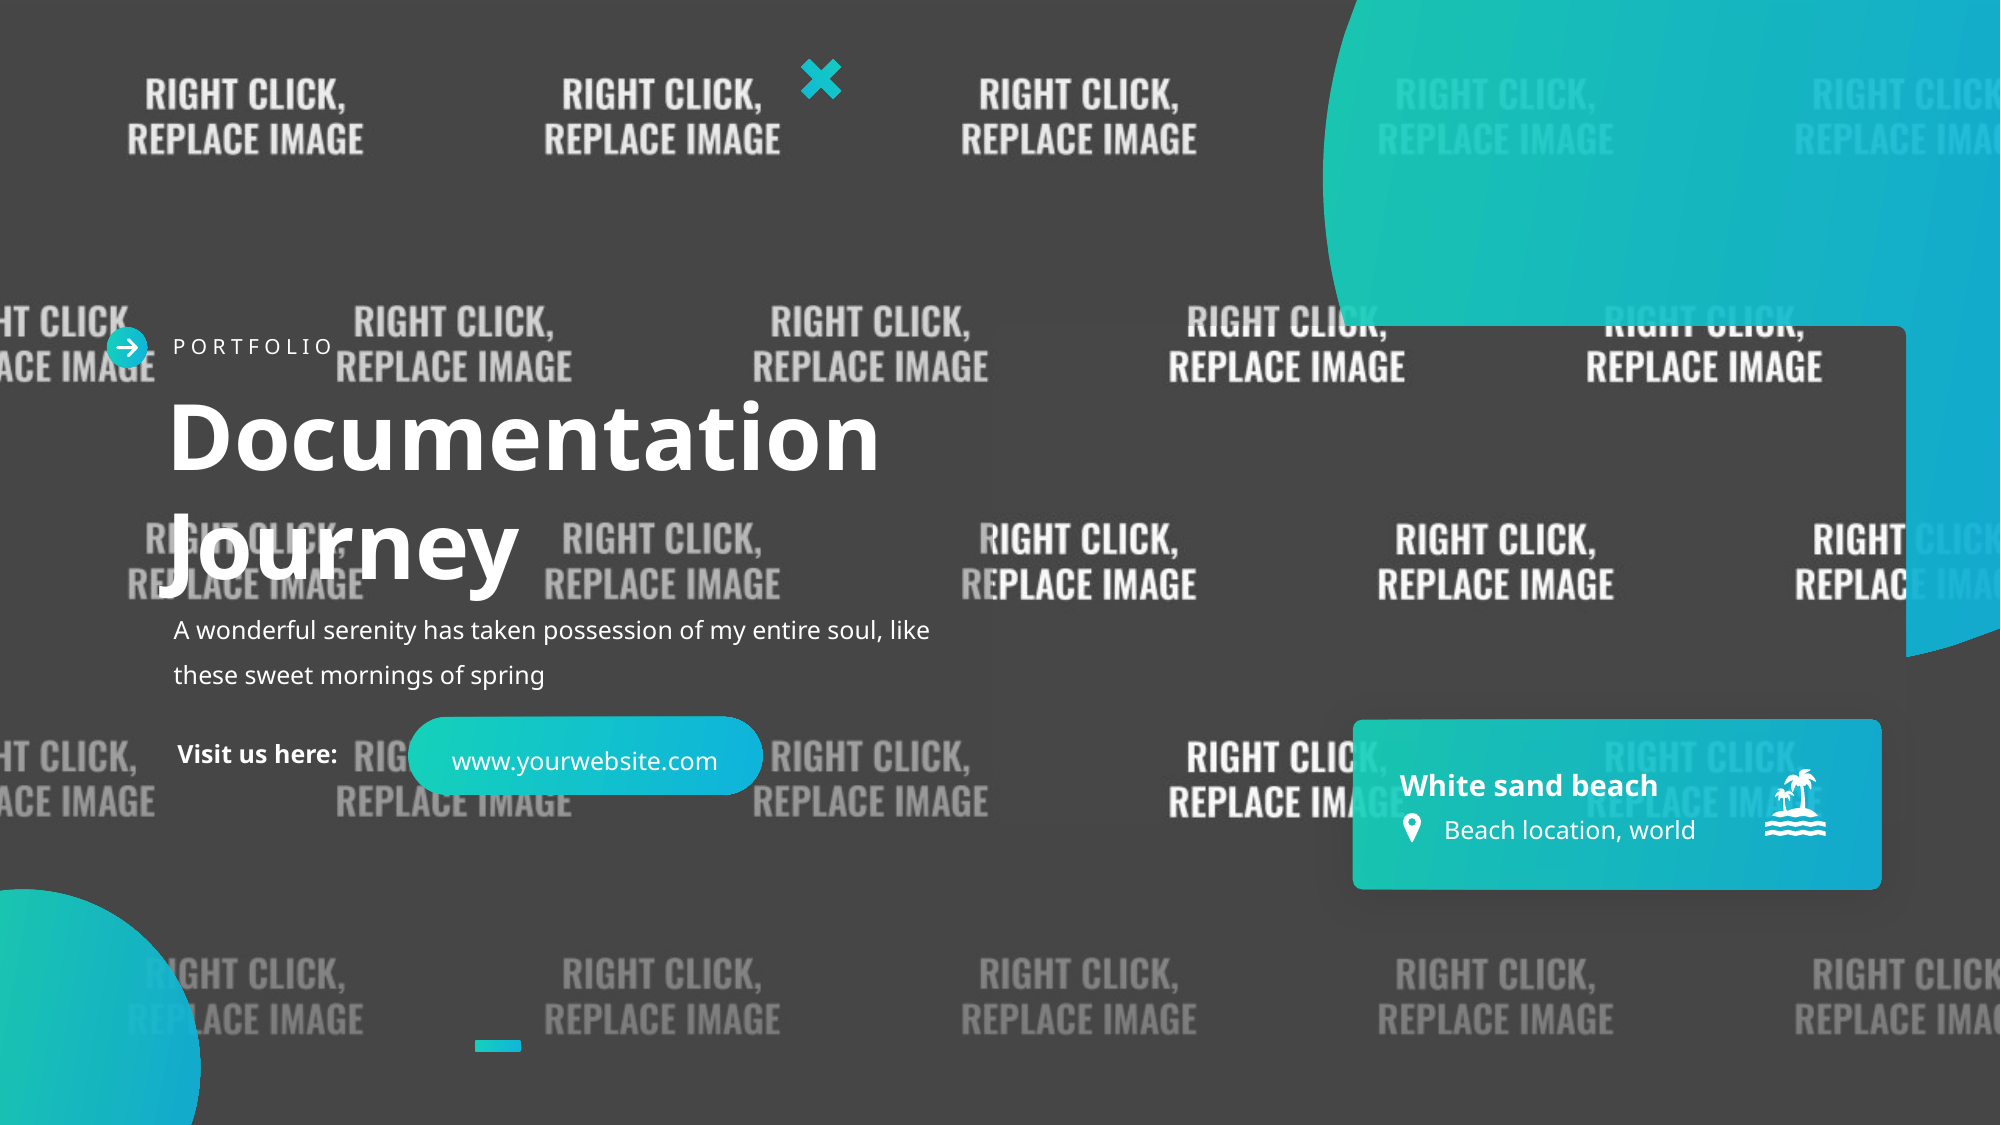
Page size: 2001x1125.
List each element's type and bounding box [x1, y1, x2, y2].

text_box [1765, 769, 1826, 836]
picture [0, 0, 2000, 1125]
text_box [106, 327, 148, 368]
